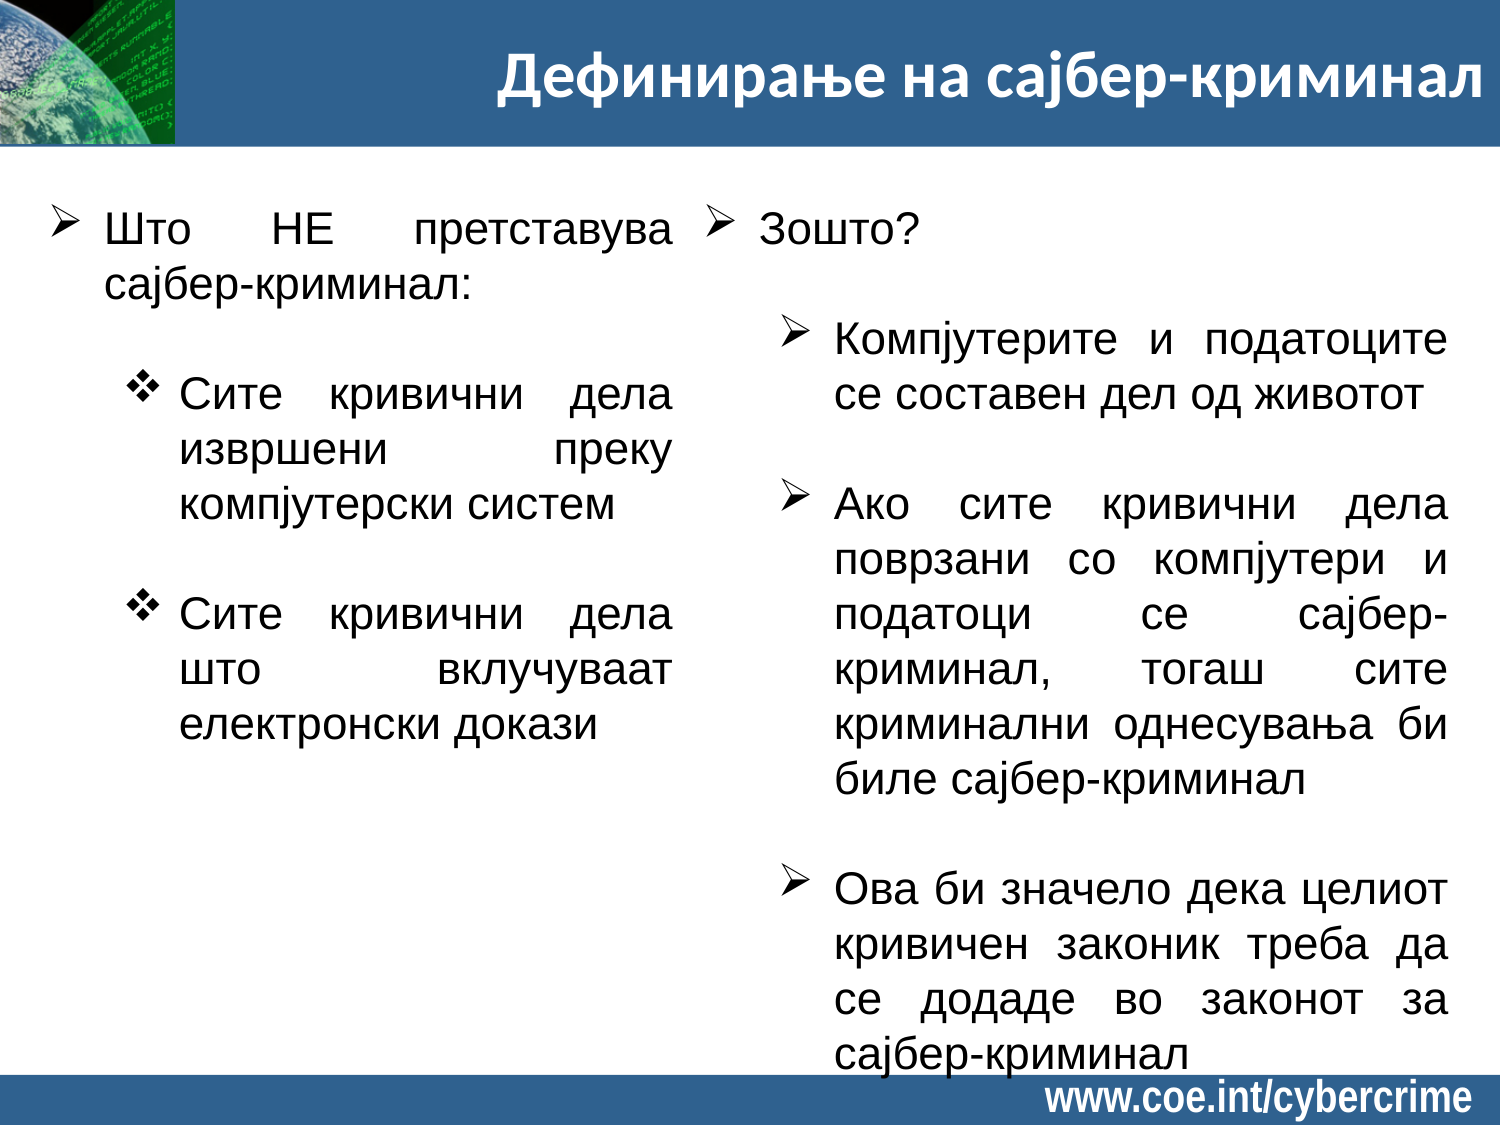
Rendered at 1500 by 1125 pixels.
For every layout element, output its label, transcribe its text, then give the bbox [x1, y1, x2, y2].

text_box Зошто? Компјутерите и податоците се составен дел од животот Ако сите кривични дела поврзани со компјутери и податоци се сајбер-криминал, тогаш сите криминални однесувања би биле сајбер-криминал Ова би значело дека целиот кривичен законик треба да се додаде во законот за сајбер-криминал [687, 191, 1464, 1086]
text_box www.coe.int/cybercrime [1030, 1059, 1500, 1125]
picture [0, 0, 175, 144]
text_box Дефинирање на сајбер-криминал [177, 0, 1500, 149]
text_box Што НЕ претставува сајбер-криминал: Сите кривични дела извршени преку компјутерски систем Сите кривични дела што вклучуваат електронски докази [32, 191, 687, 811]
text_box [0, 1073, 1030, 1125]
